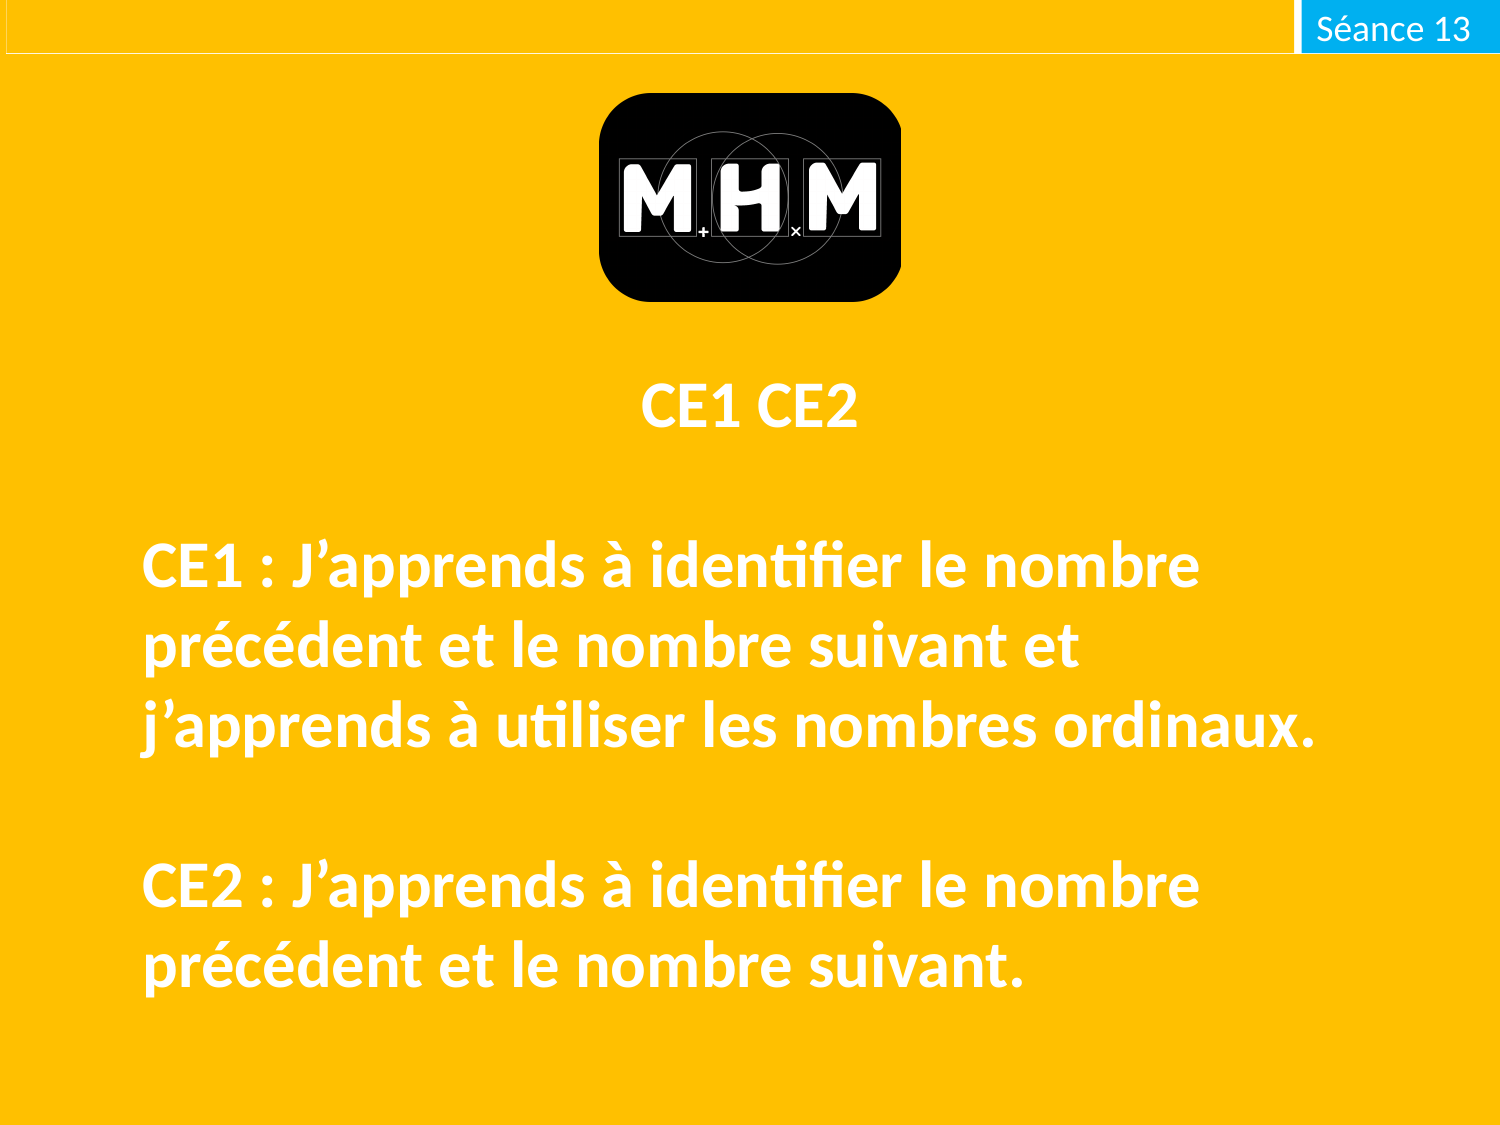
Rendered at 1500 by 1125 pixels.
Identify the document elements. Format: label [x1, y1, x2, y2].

text_box [0, 54, 1500, 1125]
